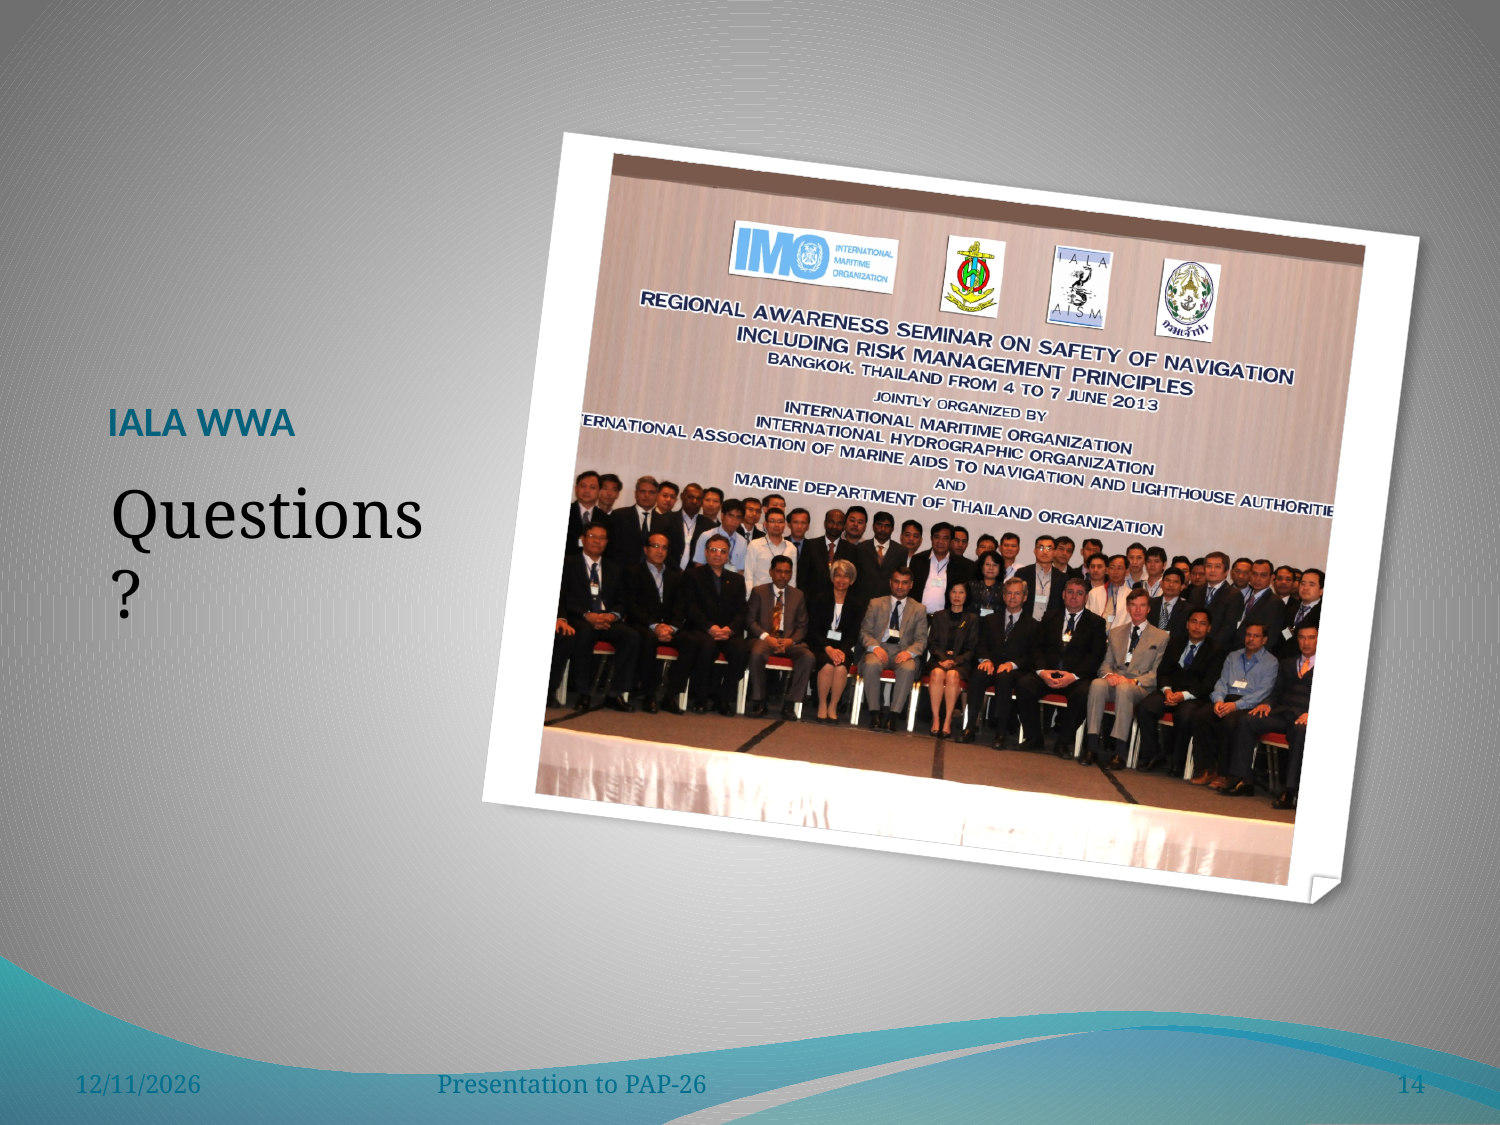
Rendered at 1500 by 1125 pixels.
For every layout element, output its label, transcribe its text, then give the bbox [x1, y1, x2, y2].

list Questions? [99, 464, 463, 822]
title IALA WWA [99, 193, 463, 453]
picture [536, 552, 566, 796]
footer Presentation to PAP-26 [437, 1042, 988, 1103]
slide_number 14 [1325, 1042, 1425, 1103]
picture [571, 154, 1330, 842]
picture [1023, 852, 1291, 885]
picture [1333, 242, 1365, 503]
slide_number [75, 1042, 425, 1103]
